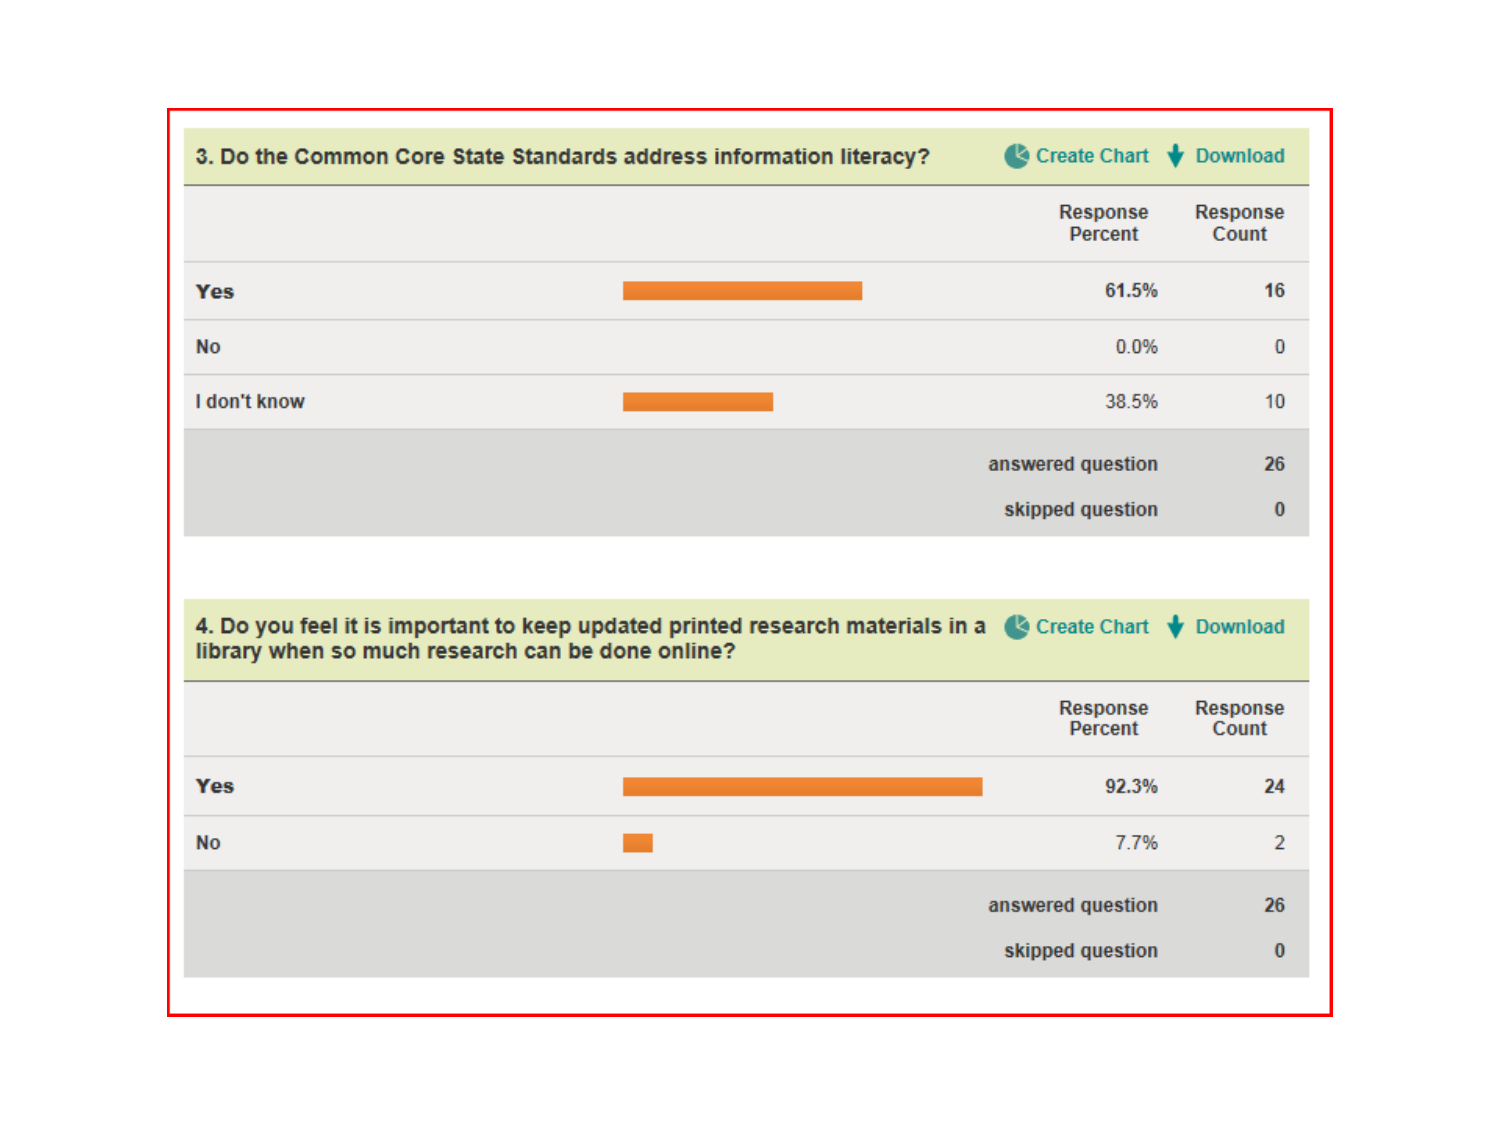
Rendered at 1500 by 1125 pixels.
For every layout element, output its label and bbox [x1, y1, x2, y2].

picture [166, 108, 1333, 1017]
